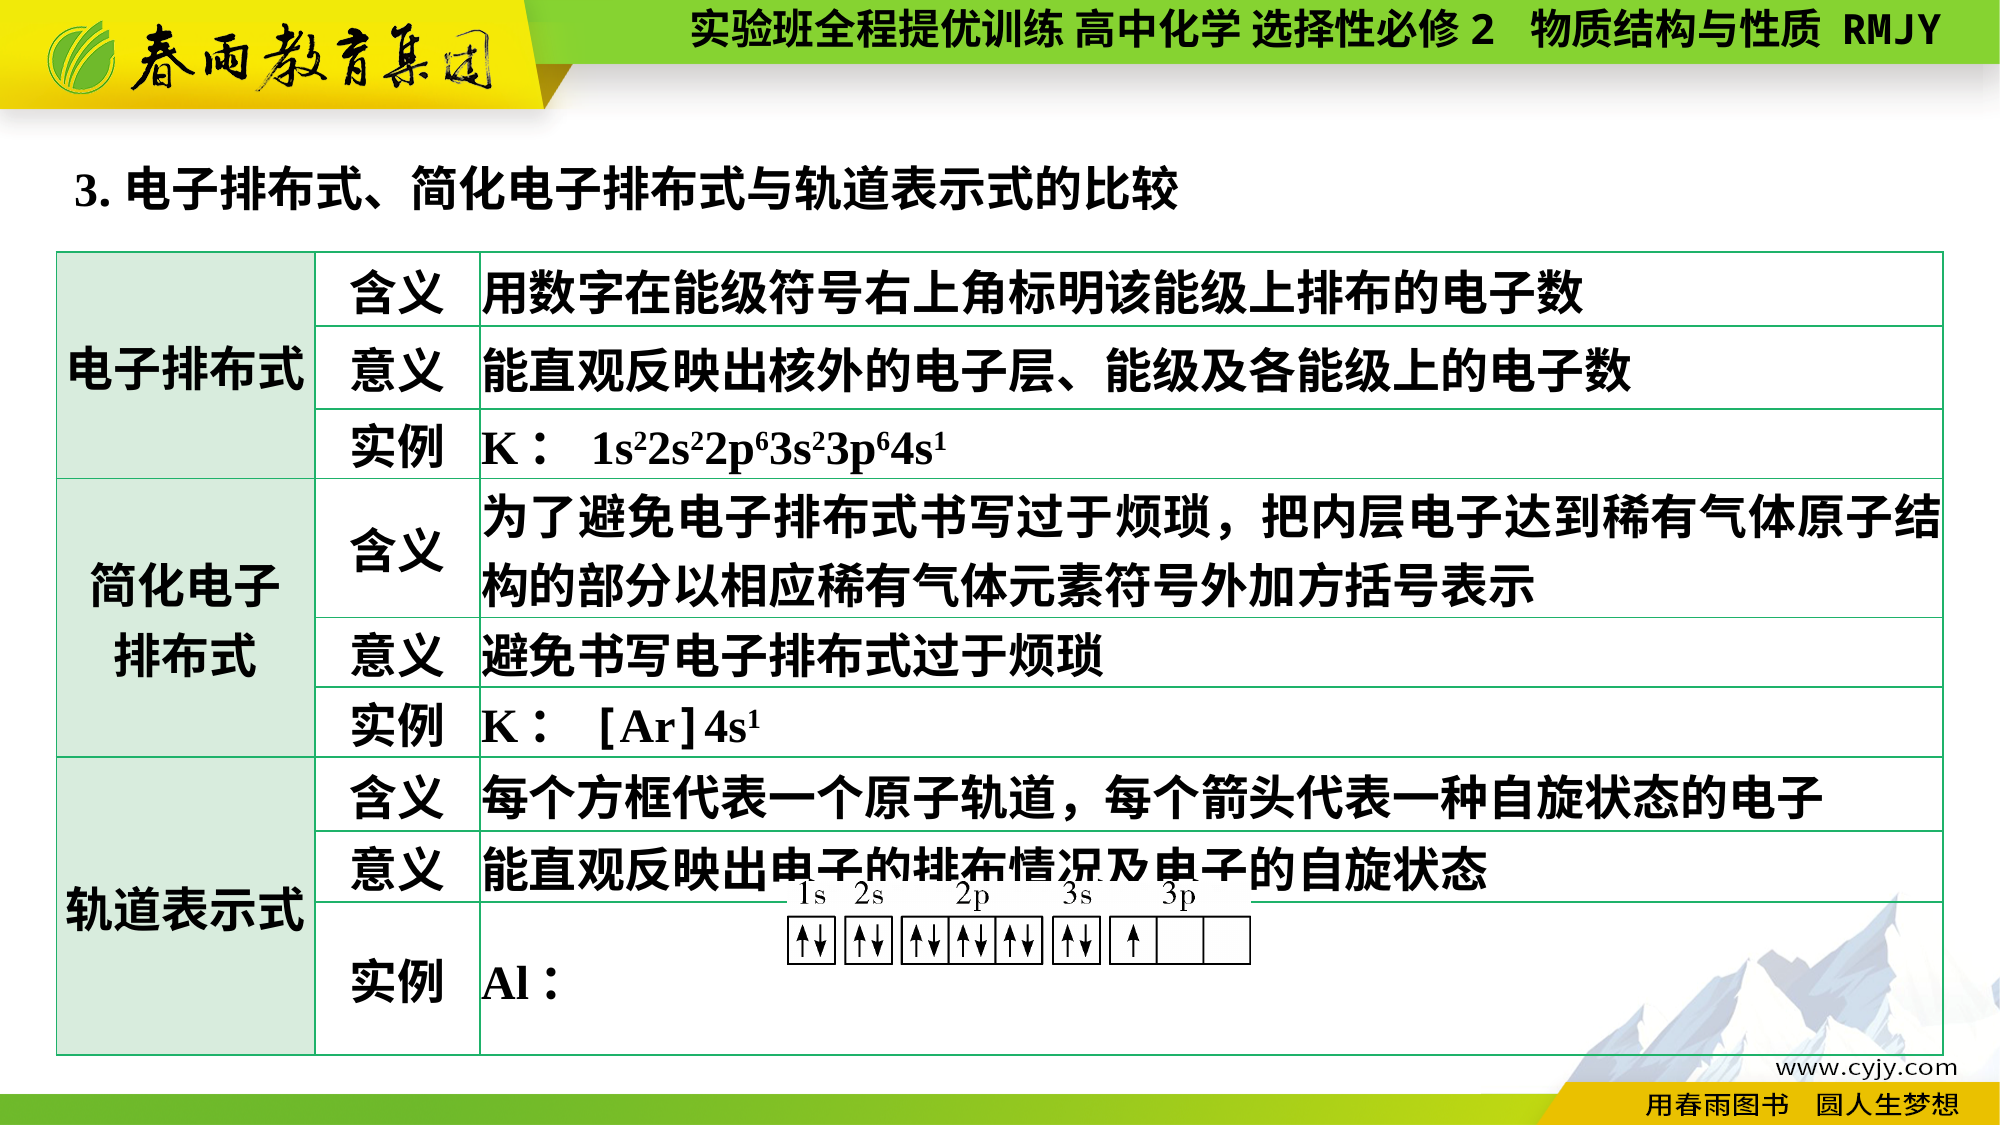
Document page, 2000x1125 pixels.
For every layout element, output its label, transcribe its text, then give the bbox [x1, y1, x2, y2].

table_cell 避免书写电子排布式过于烦琐 [481, 618, 1942, 686]
table_cell 能直观反映出核外的电子层、能级及各能级上的电子数 [481, 327, 1942, 408]
table_cell Al： [481, 903, 1942, 1054]
list 3.电子排布式、简化电子排布式与轨道表示式的比较 [59, 122, 1944, 217]
table_header 含义 [316, 253, 479, 325]
table_cell 意义 [316, 327, 479, 408]
table_cell K：1s22s22p63s23p64s1 [481, 410, 1942, 478]
table_cell 能直观反映出电子的排布情况及电子的自旋状态 [481, 832, 1942, 901]
table_cell 轨道表示式 [57, 758, 314, 1054]
table_cell K：[Ar]4s1 [481, 688, 1942, 756]
table_cell 简化电子 排布式 [57, 479, 314, 756]
table_cell 实例 [316, 688, 479, 756]
table_cell 含义 [316, 479, 479, 617]
table_cell 实例 [316, 410, 479, 478]
table_cell 实例 [316, 903, 479, 1054]
table_header 用数字在能级符号右上角标明该能级上排布的电子数 [481, 253, 1942, 325]
picture [0, 0, 2000, 1125]
table_cell 每个方框代表一个原子轨道，每个箭头代表一种自旋状态的电子 [481, 758, 1942, 830]
table_cell 为了避免电子排布式书写过于烦琐，把内层电子达到稀有气体原子结构的部分以相应稀有气体元素符号外加方括号表示 [481, 479, 1942, 617]
table_cell 意义 [316, 618, 479, 686]
table_cell 含义 [316, 758, 479, 830]
table_header 电子排布式 [57, 253, 314, 478]
table_cell 意义 [316, 832, 479, 901]
